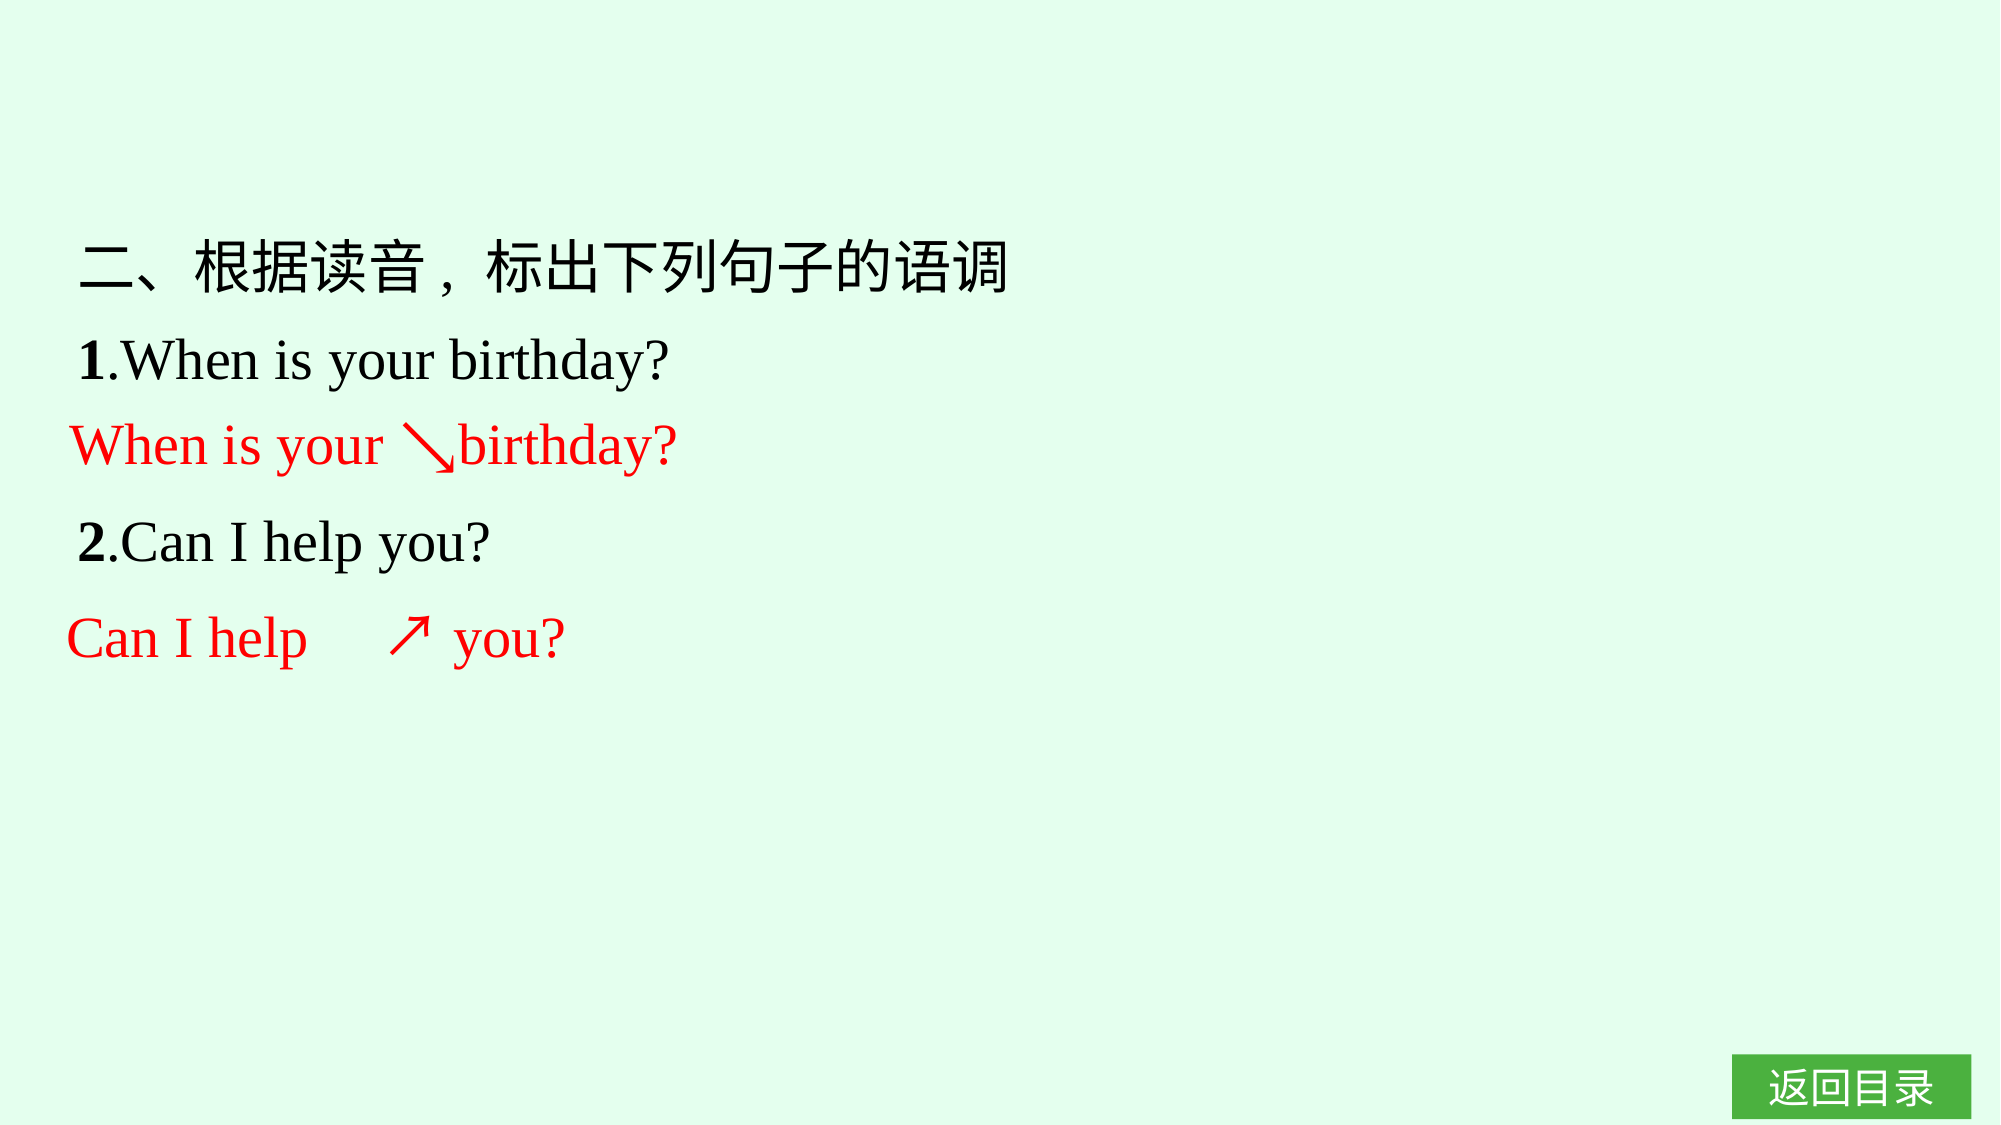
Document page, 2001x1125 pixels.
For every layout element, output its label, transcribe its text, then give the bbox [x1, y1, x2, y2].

text_box Can I help ↗you? [51, 570, 596, 677]
text_box 二、根据读音, 标出下列句子的语调 1.When is your birthday? 2.Can I help you? [62, 202, 1938, 581]
text_box When is your ↘birthday? [54, 378, 708, 485]
